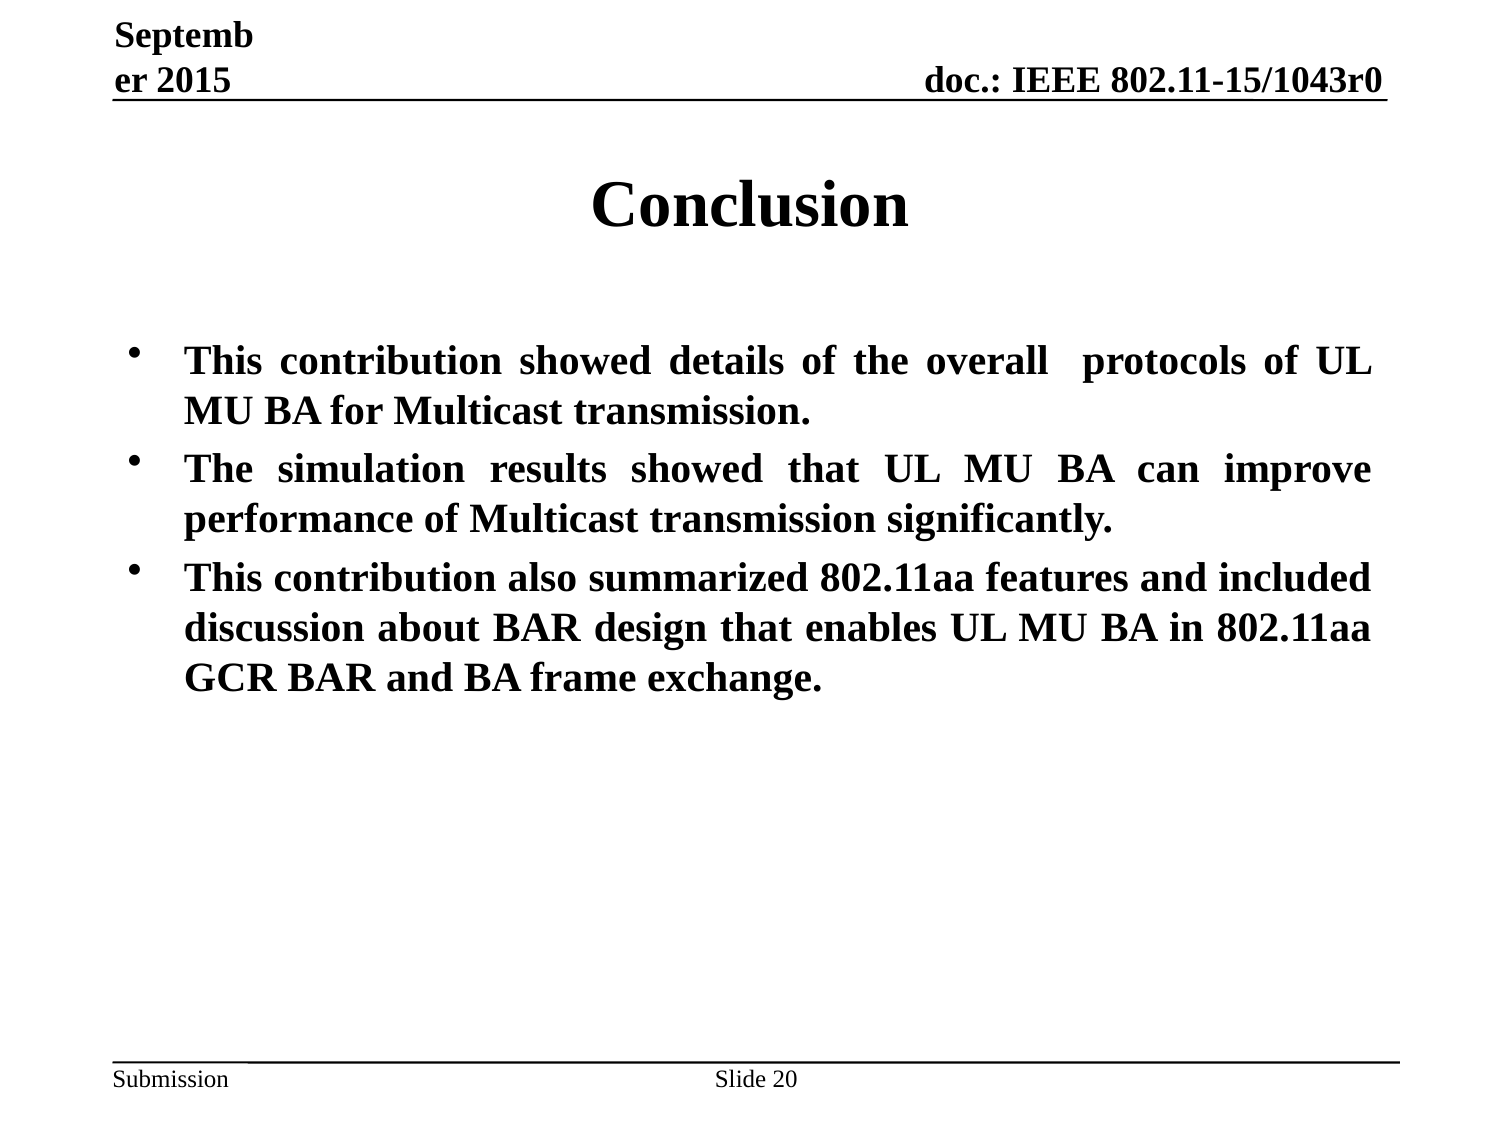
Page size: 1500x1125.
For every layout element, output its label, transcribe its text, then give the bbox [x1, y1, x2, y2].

slide_number Slide 20 [712, 1061, 800, 1093]
list This contribution showed details of the overall protocols of UL MU BA for Multicast transmission. The simulation results showed that UL MU BA can improve performance of Multicast transmission significantly. This contribution also summarized 802.11aa features and included discussion about BAR design that enables UL MU BA in 802.11aa GCR BAR and BA frame exchange. [112, 324, 1388, 1001]
title Conclusion [112, 112, 1388, 288]
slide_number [114, 54, 270, 101]
